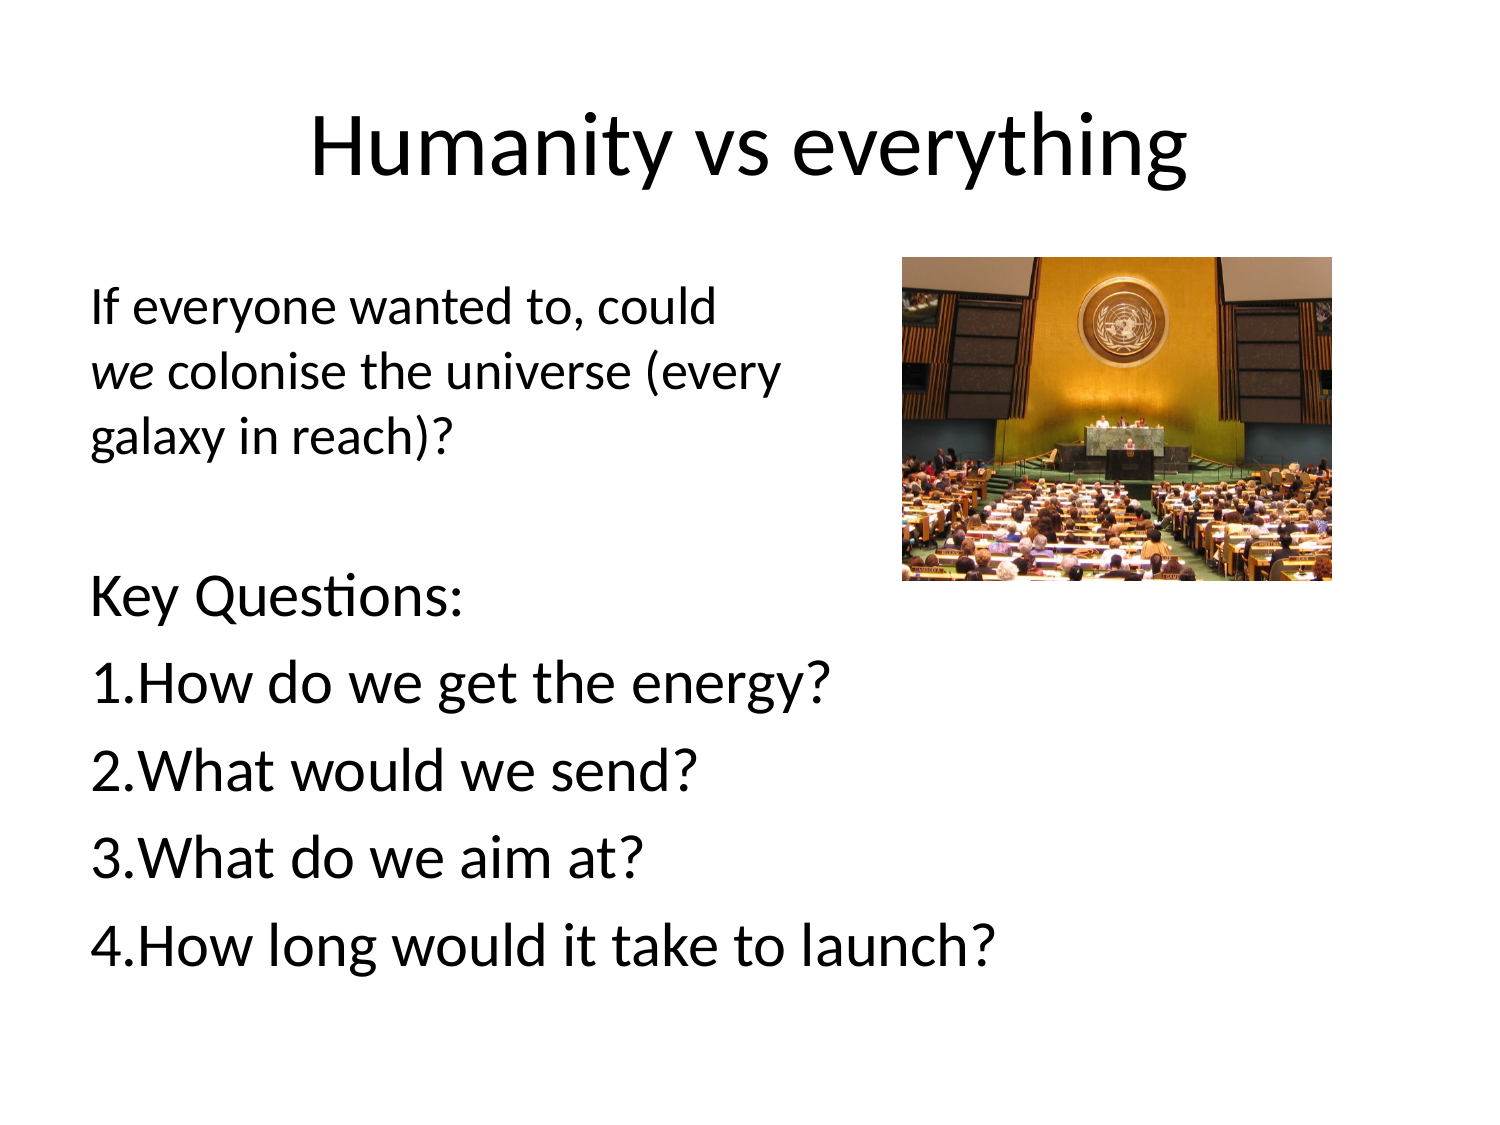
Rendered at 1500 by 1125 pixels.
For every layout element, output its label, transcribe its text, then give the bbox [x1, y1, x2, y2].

title Humanity vs everything [75, 45, 1425, 233]
list If everyone wanted to, could we colonise the universe (every galaxy in reach)? Key Questions: How do we get the energy? What would we send? What do we aim at? How long would it take to launch? [75, 262, 1425, 1059]
picture [902, 257, 1332, 581]
